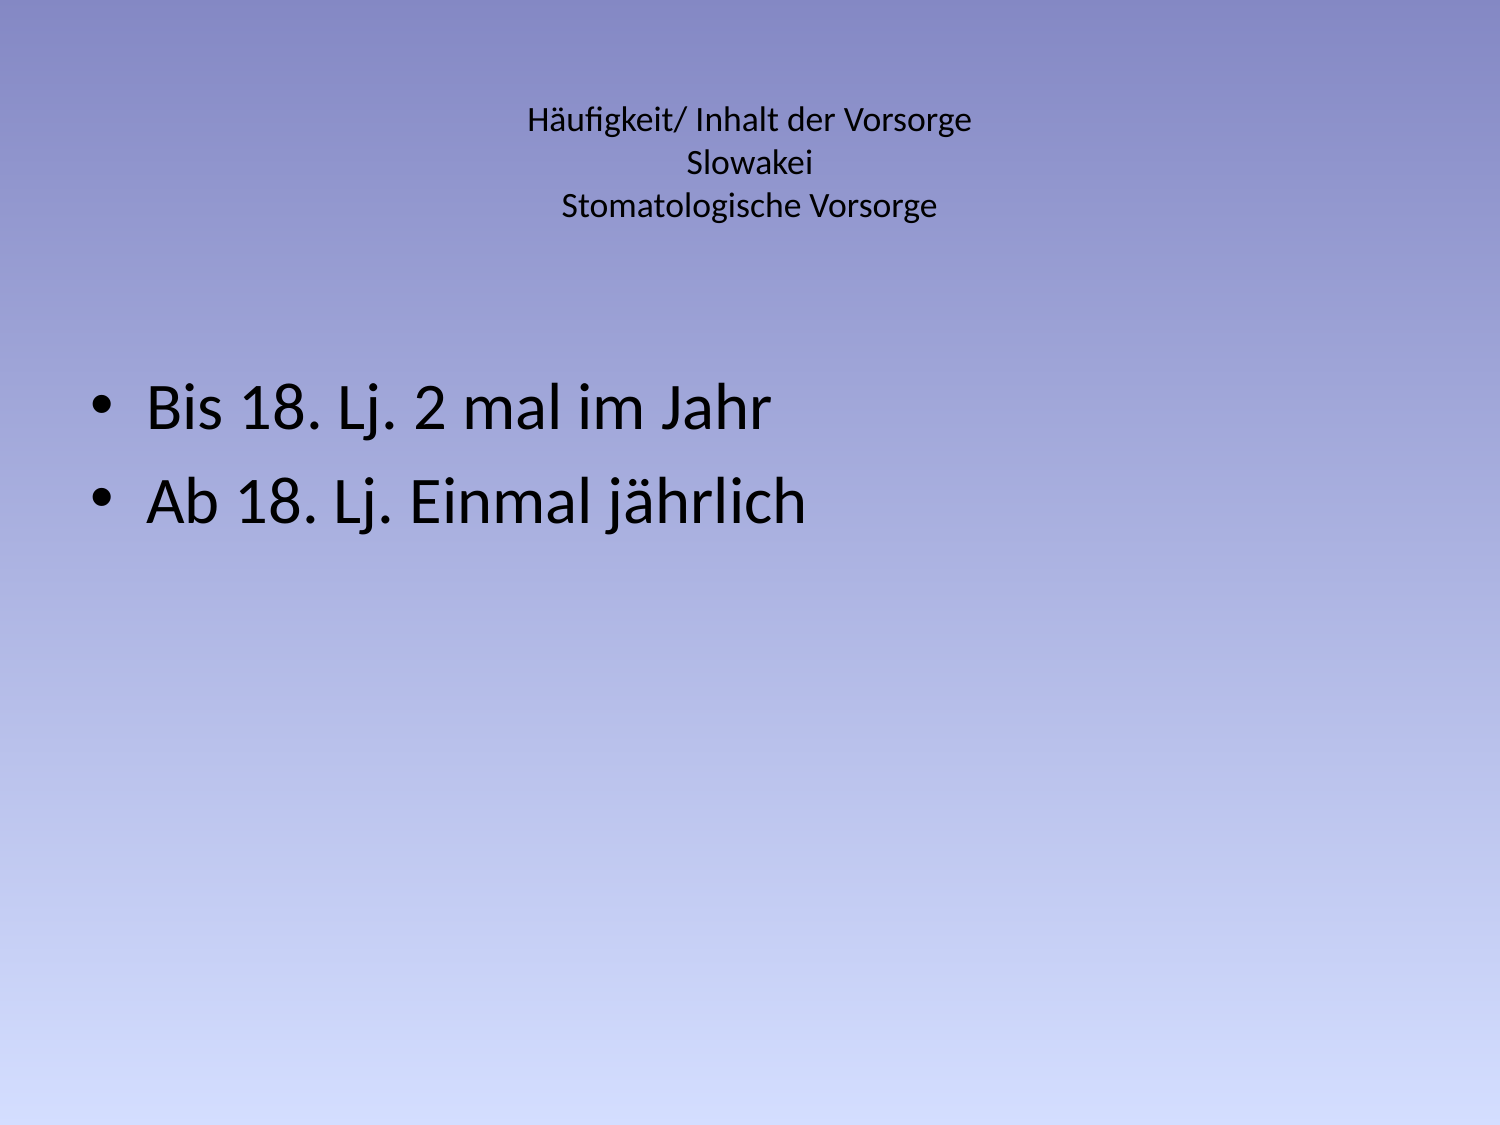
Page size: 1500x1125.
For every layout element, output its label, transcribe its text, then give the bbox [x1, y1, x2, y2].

list Bis 18. Lj. 2 mal im Jahr Ab 18. Lj. Einmal jährlich [75, 262, 1425, 1005]
title Häufigkeit/ Inhalt der Vorsorge Slowakei Stomatologische Vorsorge [75, 45, 1425, 233]
